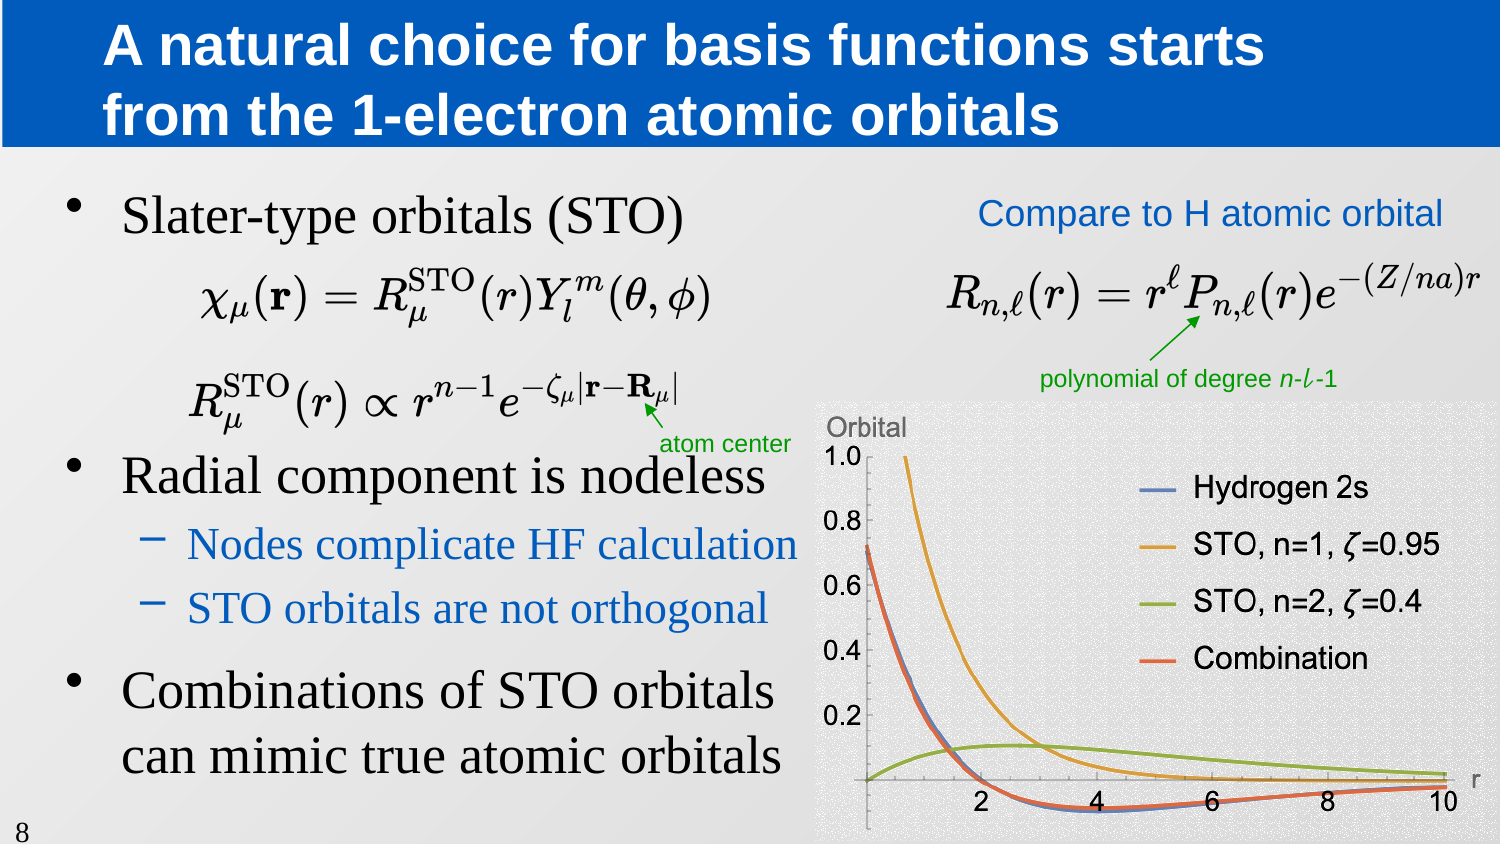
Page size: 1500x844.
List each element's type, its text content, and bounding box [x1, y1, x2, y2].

text_box Compare to H atomic orbital [962, 182, 1463, 242]
slide_number 8 [0, 806, 101, 844]
text_box polynomial of degree n-𝓁-1 [1024, 354, 1409, 400]
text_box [1149, 315, 1201, 361]
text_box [644, 402, 663, 428]
title A natural choice for basis functions starts from the 1-electron atomic orbitals [87, 0, 1363, 147]
picture [199, 266, 713, 328]
picture [944, 262, 1483, 322]
picture [814, 401, 1498, 841]
text_box atom center [644, 420, 809, 465]
list Slater-type orbitals (STO) Radial component is nodeless Nodes complicate HF calculation STO orbitals are not orthogonal Combinations of STO orbitals can mimic true atomic orbitals [49, 171, 1488, 841]
picture [187, 371, 682, 435]
